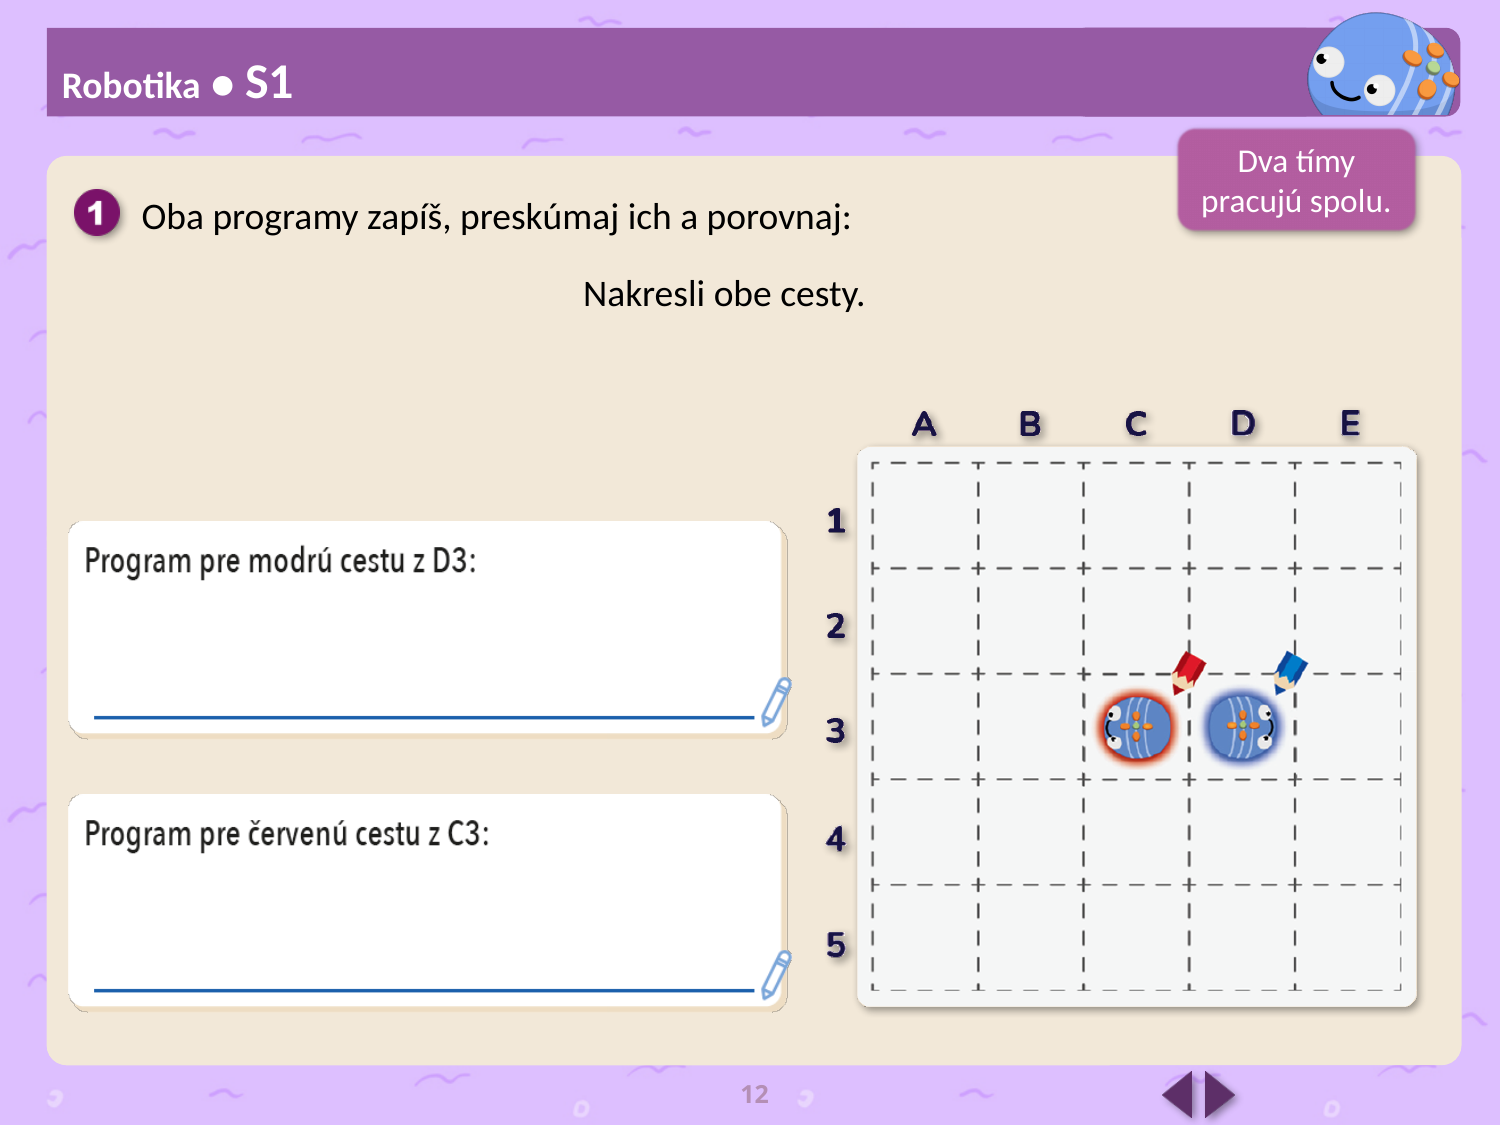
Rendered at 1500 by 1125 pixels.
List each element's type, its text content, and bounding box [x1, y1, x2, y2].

text_box Oba programy zapíš, preskúmaj ich a porovnaj: [126, 184, 877, 244]
picture [67, 521, 792, 740]
text_box Dva tímy pracujú spolu. [1178, 129, 1415, 231]
picture [74, 189, 120, 236]
picture [825, 410, 1417, 1007]
text_box Nakresli obe cesty. [568, 261, 895, 322]
text_box [45, 154, 1463, 1067]
picture [67, 794, 792, 1013]
slide_number 12 [718, 1067, 792, 1125]
picture [0, 0, 1500, 1125]
title Robotika ● S1 [46, 27, 1307, 117]
